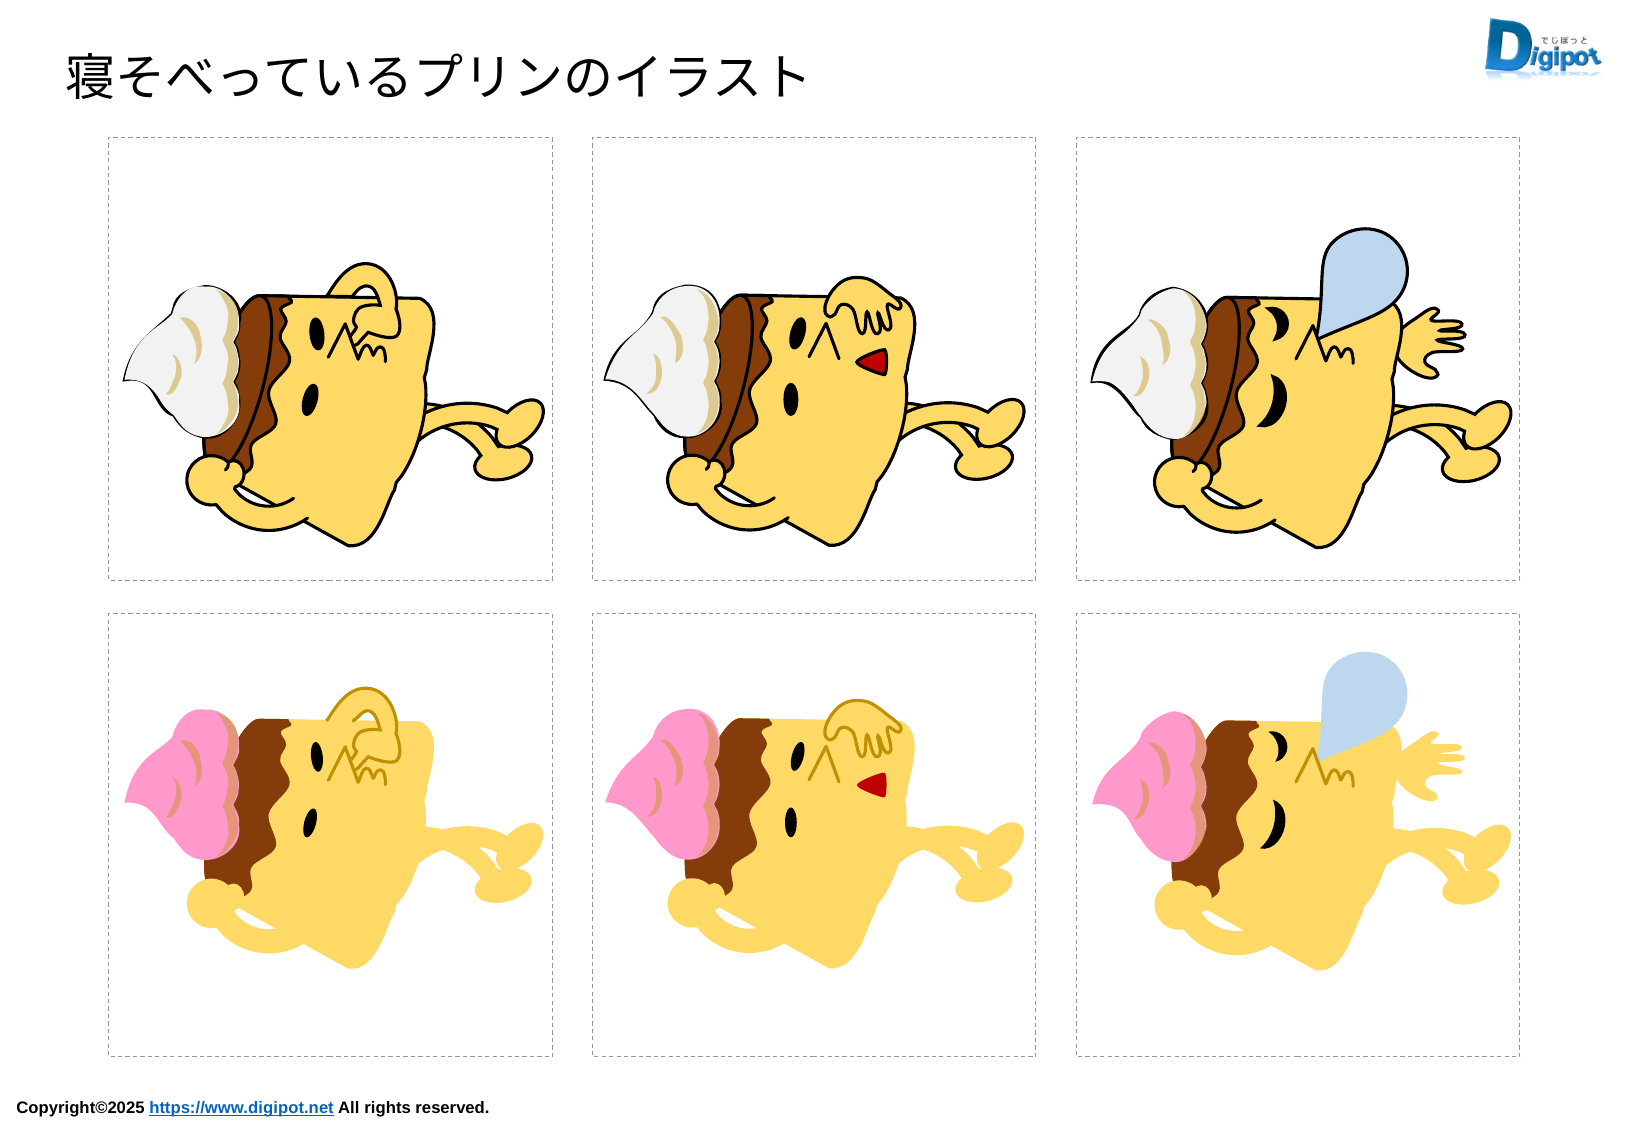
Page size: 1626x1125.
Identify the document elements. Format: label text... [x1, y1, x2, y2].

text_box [1092, 647, 1496, 973]
picture [1485, 18, 1602, 82]
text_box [124, 263, 528, 548]
text_box 寝そべっているプリンのイラスト [50, 38, 828, 113]
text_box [605, 274, 1009, 548]
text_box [124, 688, 528, 971]
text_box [605, 697, 1009, 971]
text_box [1092, 224, 1496, 550]
